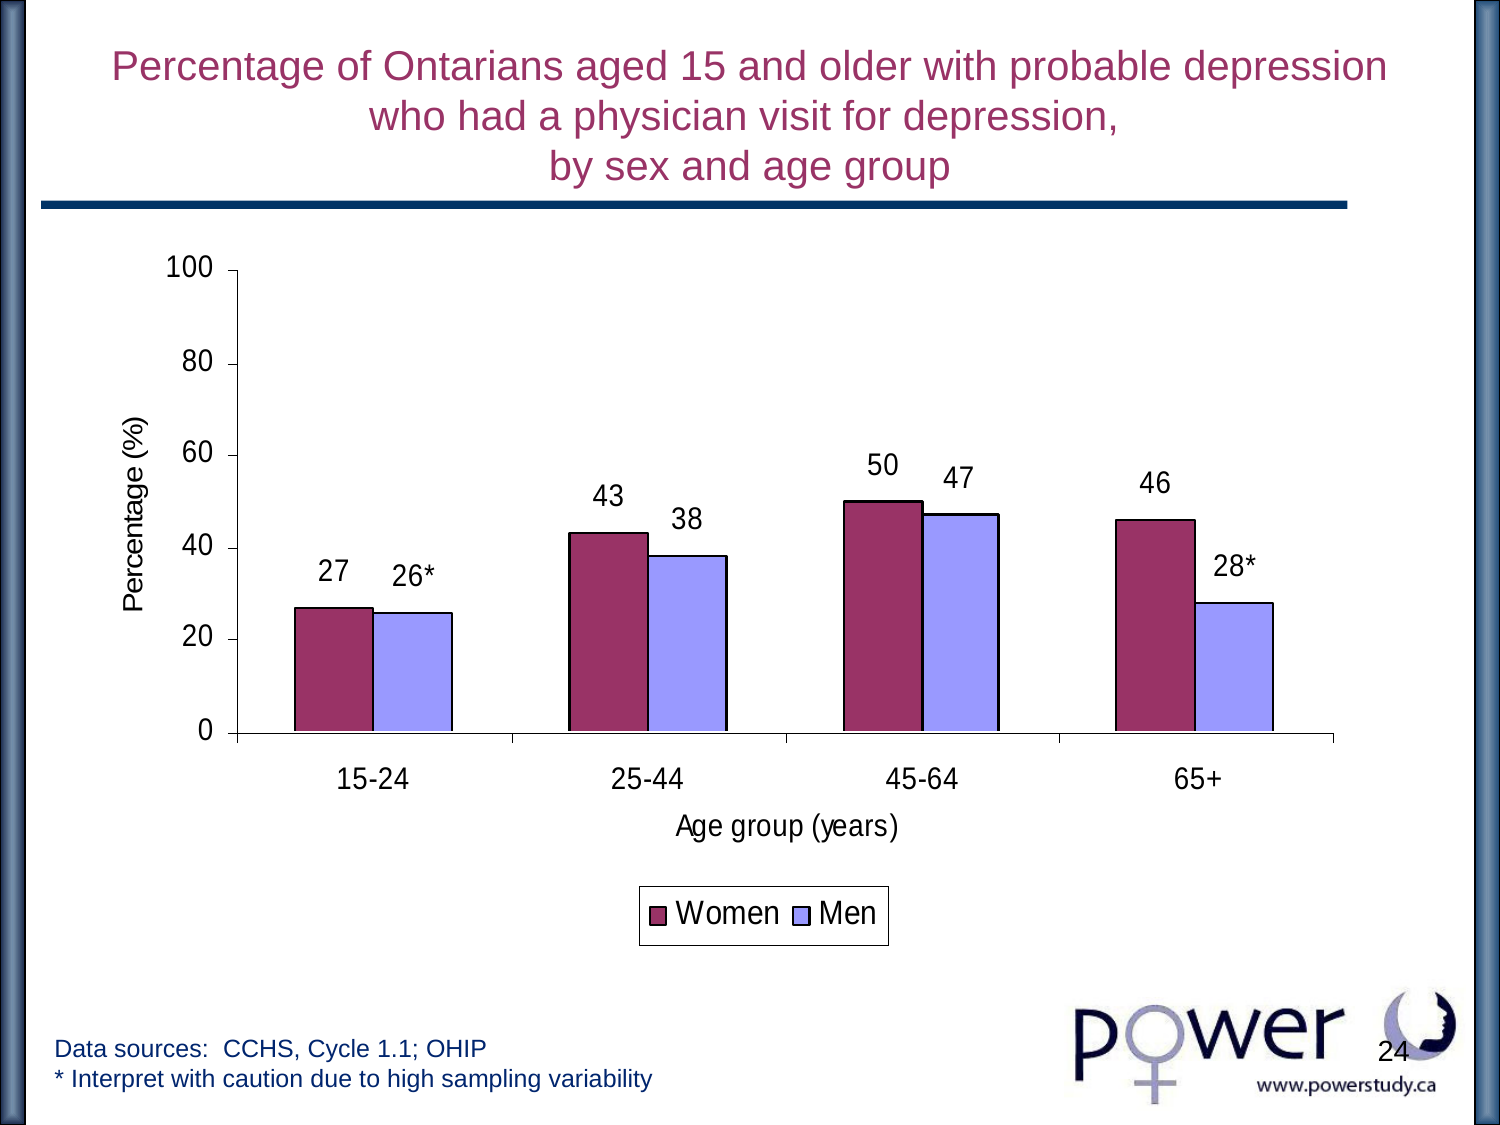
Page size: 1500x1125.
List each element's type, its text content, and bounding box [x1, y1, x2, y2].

picture [1064, 979, 1466, 1111]
title Percentage of Ontarians aged 15 and older with probable depression who had a physician visit for depression, by sex and age group [74, 44, 1426, 233]
slide_number 24 [1074, 1024, 1426, 1103]
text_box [82, 226, 1410, 970]
text_box Data sources: CCHS, Cycle 1.1; OHIP * Interpret with caution due to high sampling variability [39, 1024, 1175, 1100]
